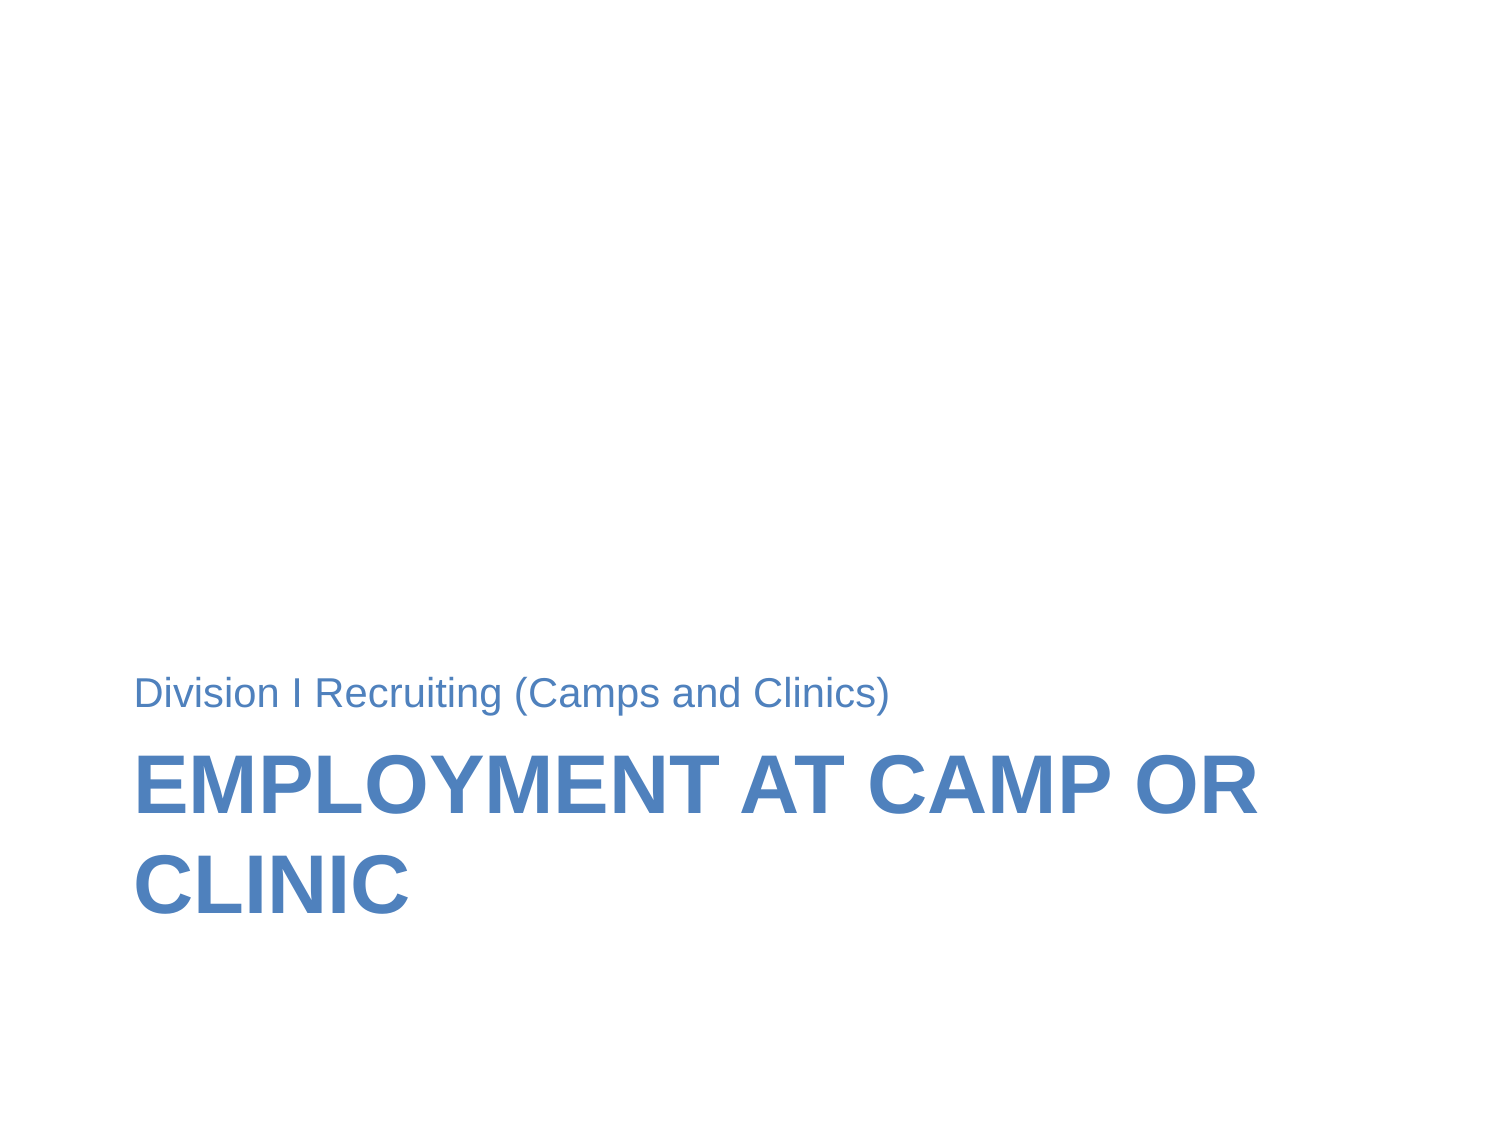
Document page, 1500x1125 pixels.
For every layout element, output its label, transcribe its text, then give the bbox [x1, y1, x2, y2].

title Employment at Camp or clinic [118, 723, 1394, 947]
list Division I Recruiting (Camps and Clinics) [118, 476, 1394, 723]
